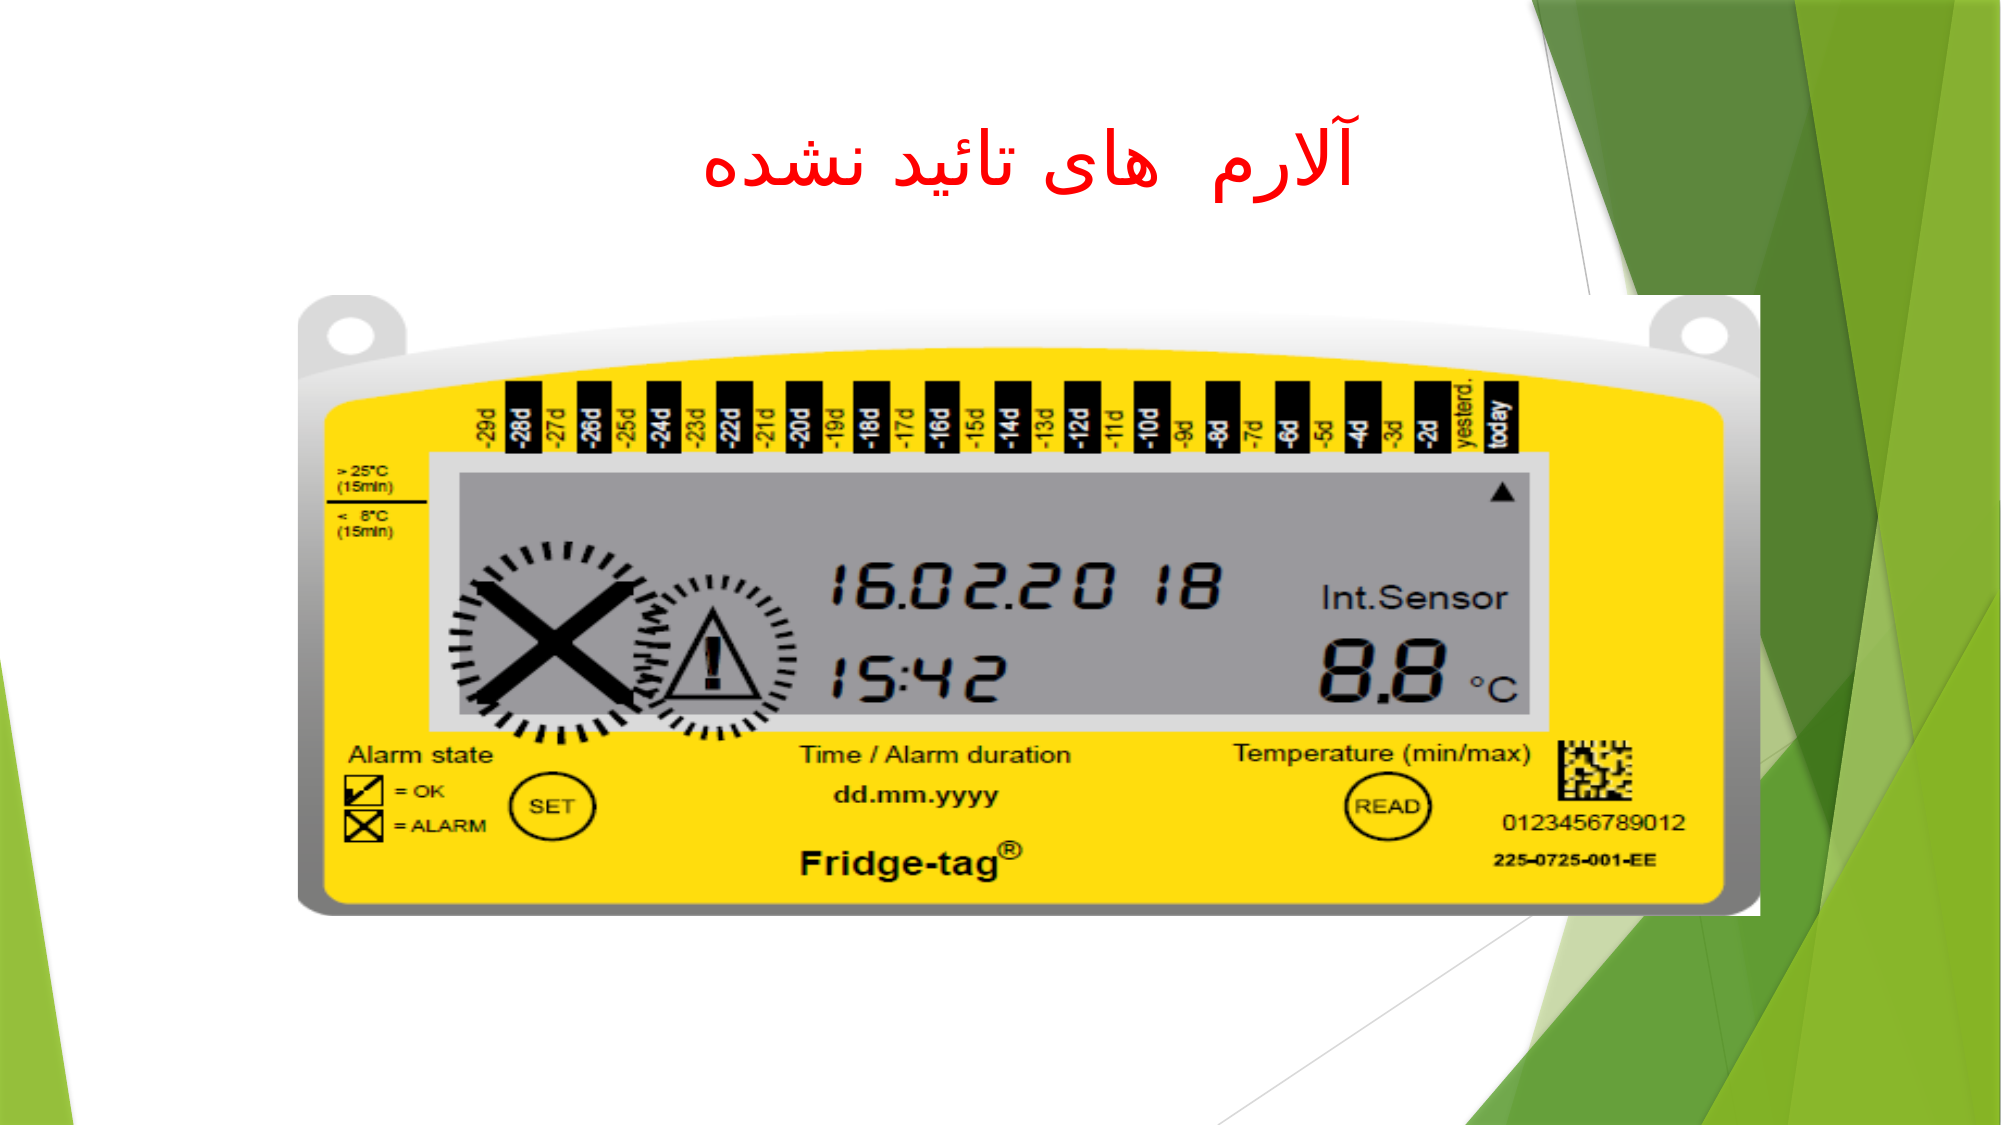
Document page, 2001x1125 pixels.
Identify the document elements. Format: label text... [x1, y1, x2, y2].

picture [297, 295, 1761, 916]
title آلارم های تائید نشده [171, 102, 1888, 271]
